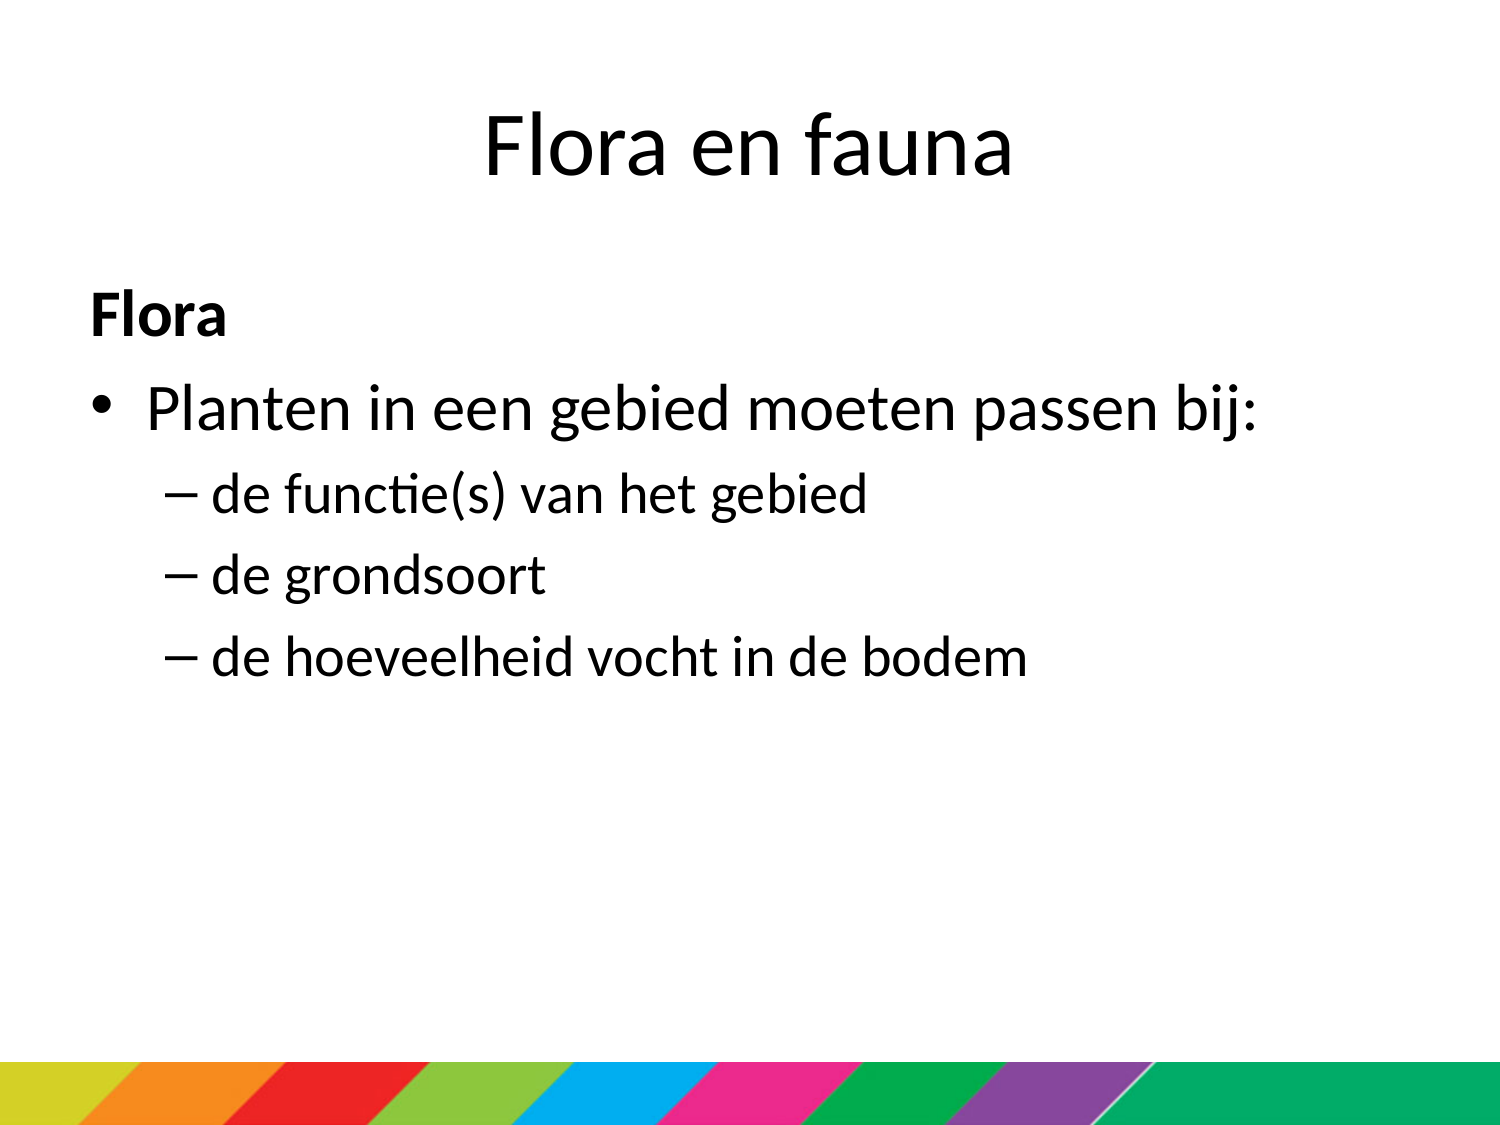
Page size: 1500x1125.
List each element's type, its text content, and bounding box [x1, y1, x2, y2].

list Flora Planten in een gebied moeten passen bij: de functie(s) van het gebied de grondsoort de hoeveelheid vocht in de bodem [75, 262, 1425, 1005]
picture [656, 1062, 1500, 1125]
picture [0, 1062, 574, 1125]
title Flora en fauna [75, 45, 1425, 233]
